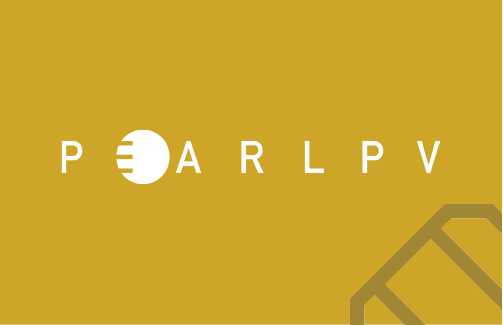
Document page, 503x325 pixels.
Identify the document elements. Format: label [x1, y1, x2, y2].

text_box [341, 47, 502, 325]
text_box [0, 0, 502, 325]
text_box [61, 130, 440, 184]
